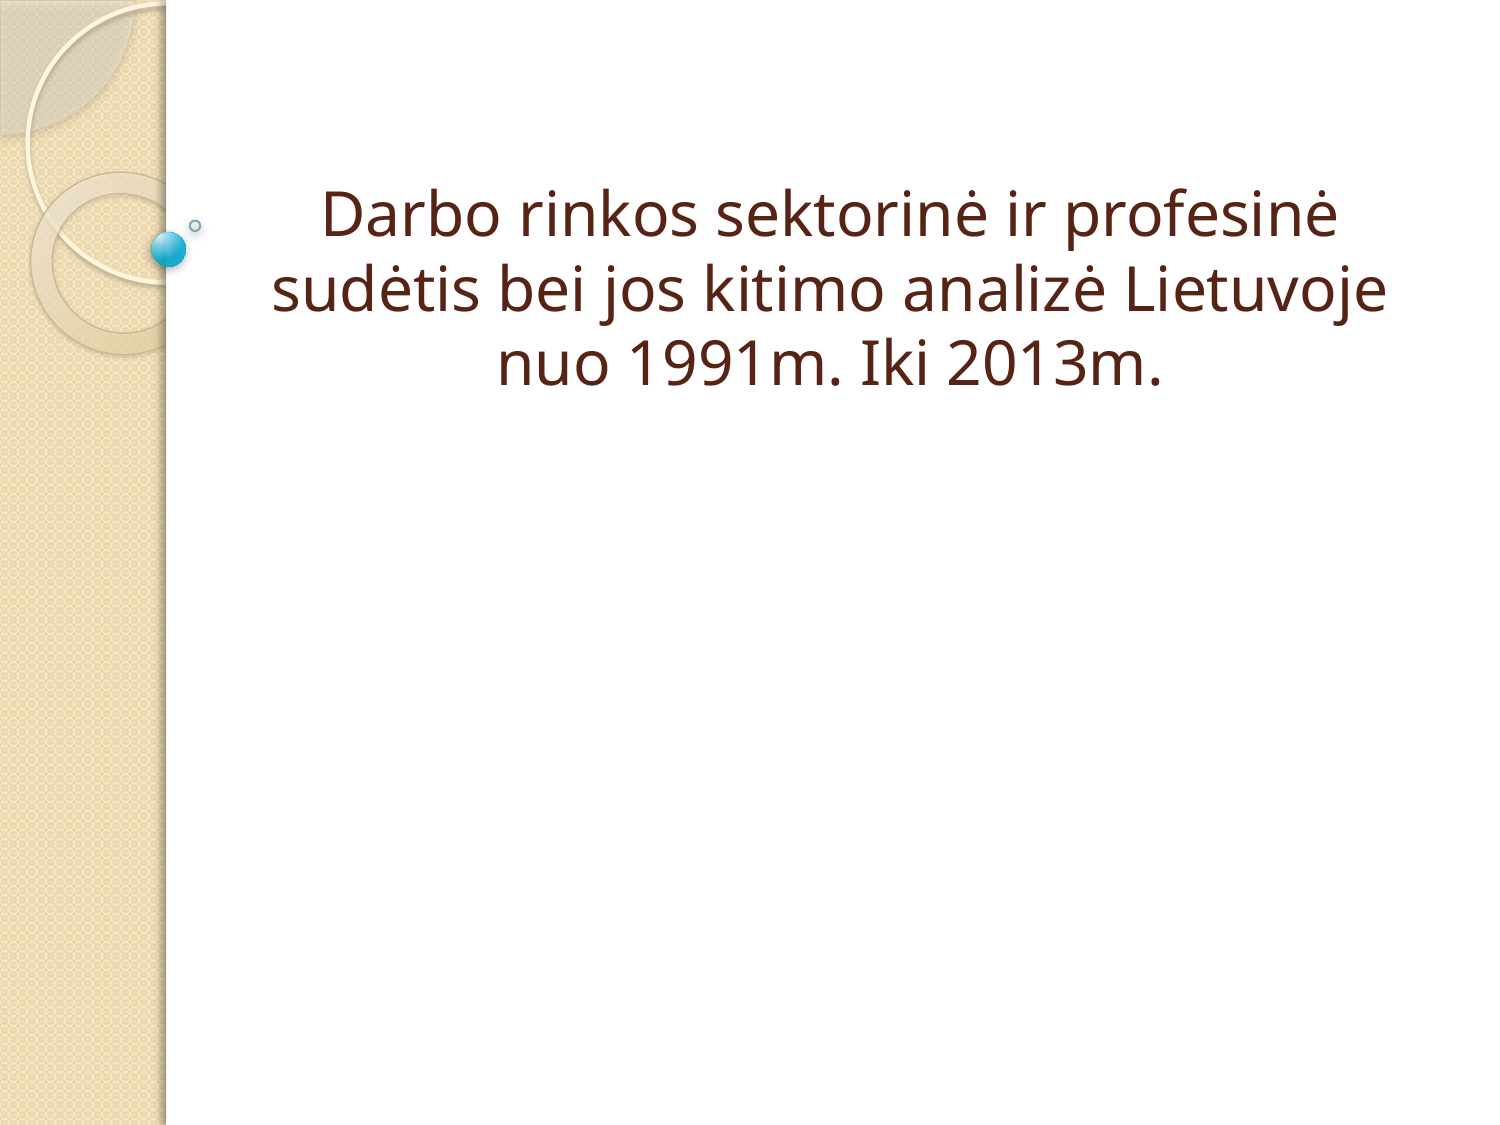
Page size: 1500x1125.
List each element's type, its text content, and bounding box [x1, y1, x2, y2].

title Darbo rinkos sektorinė ir profesinė sudėtis bei jos kitimo analizė Lietuvoje nuo 1991m. Iki 2013m. [222, 164, 1438, 406]
